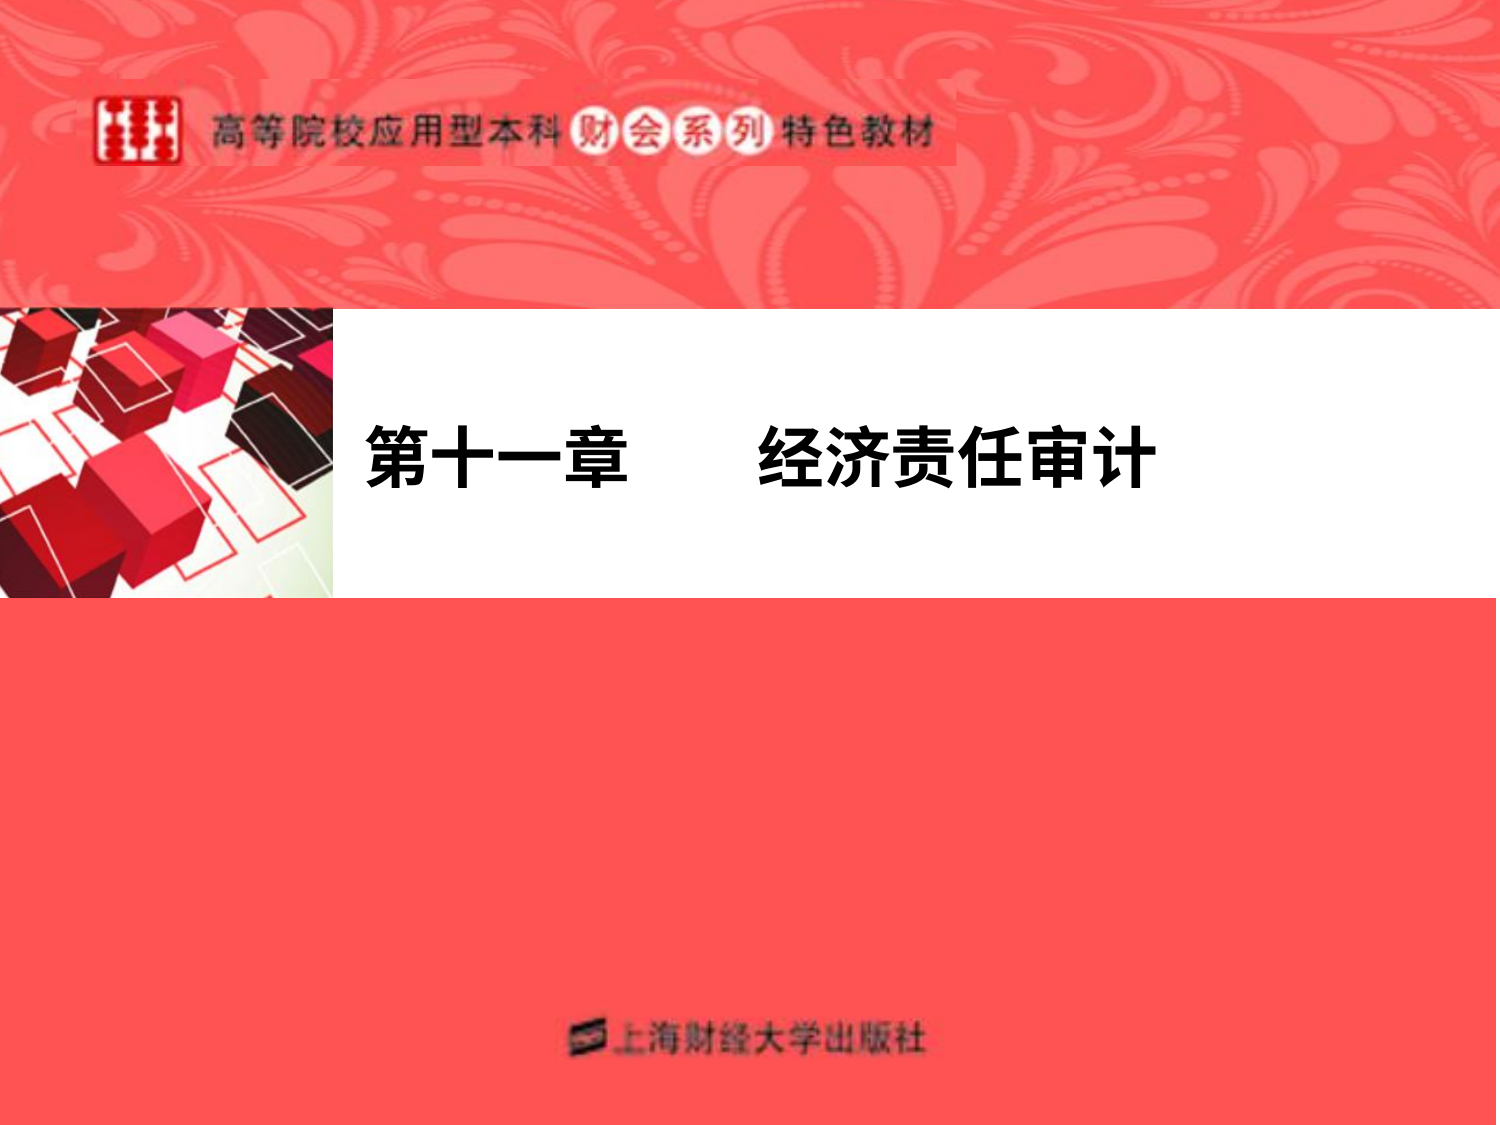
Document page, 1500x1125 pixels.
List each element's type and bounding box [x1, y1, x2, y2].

text_box [0, 0, 1500, 1125]
